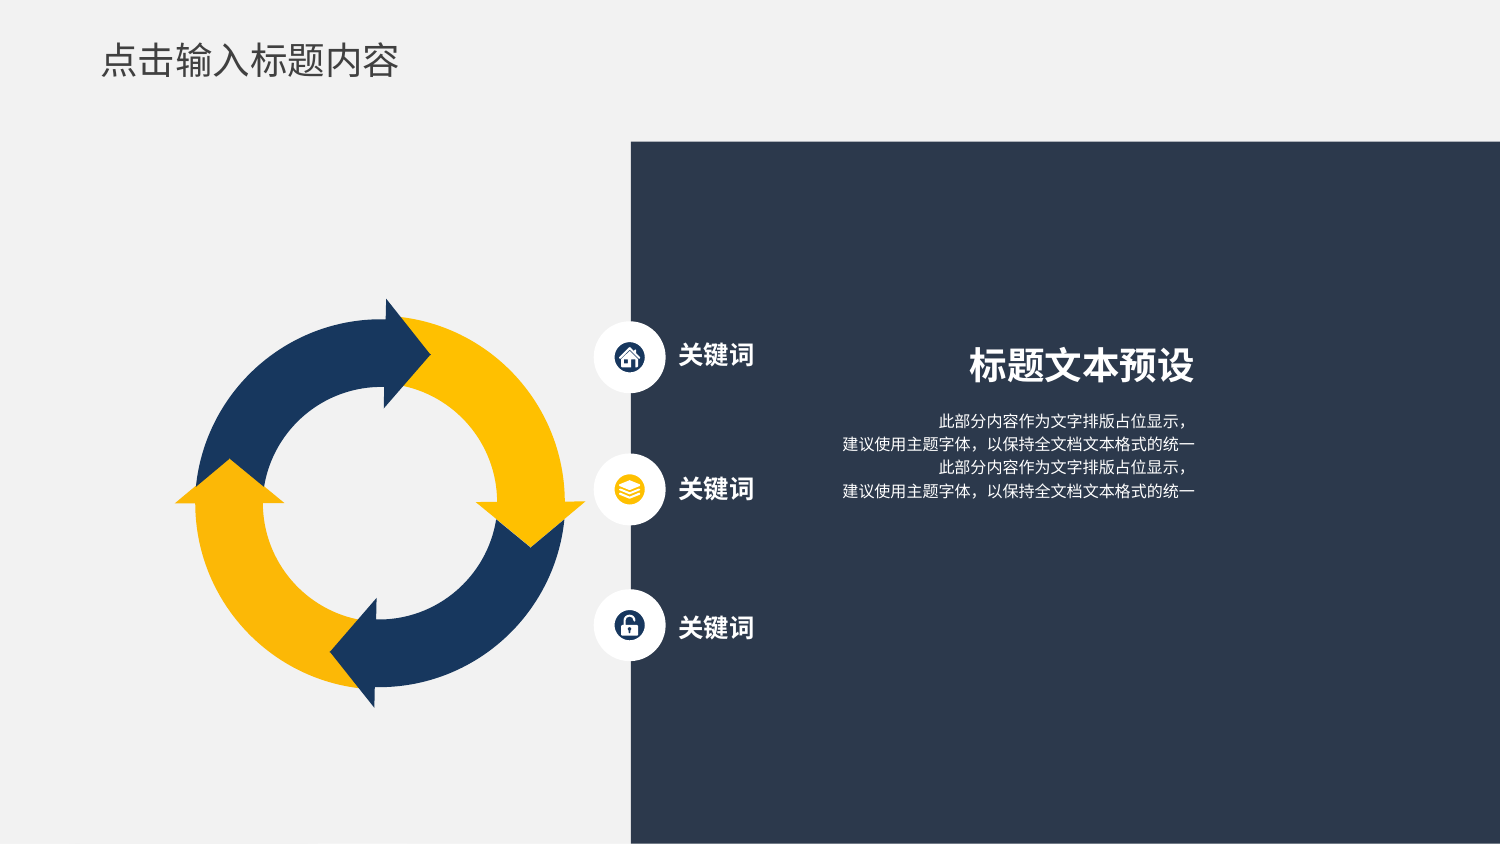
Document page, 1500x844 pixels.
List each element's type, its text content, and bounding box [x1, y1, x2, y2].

text_box [602, 329, 658, 385]
text_box [602, 461, 658, 518]
text_box [602, 597, 658, 653]
text_box 关键词 [663, 331, 825, 378]
text_box 标题文本预设 [825, 331, 1195, 397]
text_box [621, 614, 639, 636]
text_box 点击输入标题内容 [100, 28, 450, 91]
text_box 关键词 [663, 604, 829, 650]
text_box [619, 347, 641, 368]
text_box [174, 298, 586, 708]
text_box [619, 480, 641, 499]
text_box [629, 139, 1500, 844]
text_box 关键词 [663, 466, 820, 512]
text_box 此部分内容作为文字排版占位显示， 建议使用主题字体，以保持全文档文本格式的统一 此部分内容作为文字排版占位显示， 建议使用主题字体，以保持全文档文本格式的统一 [820, 406, 1195, 521]
